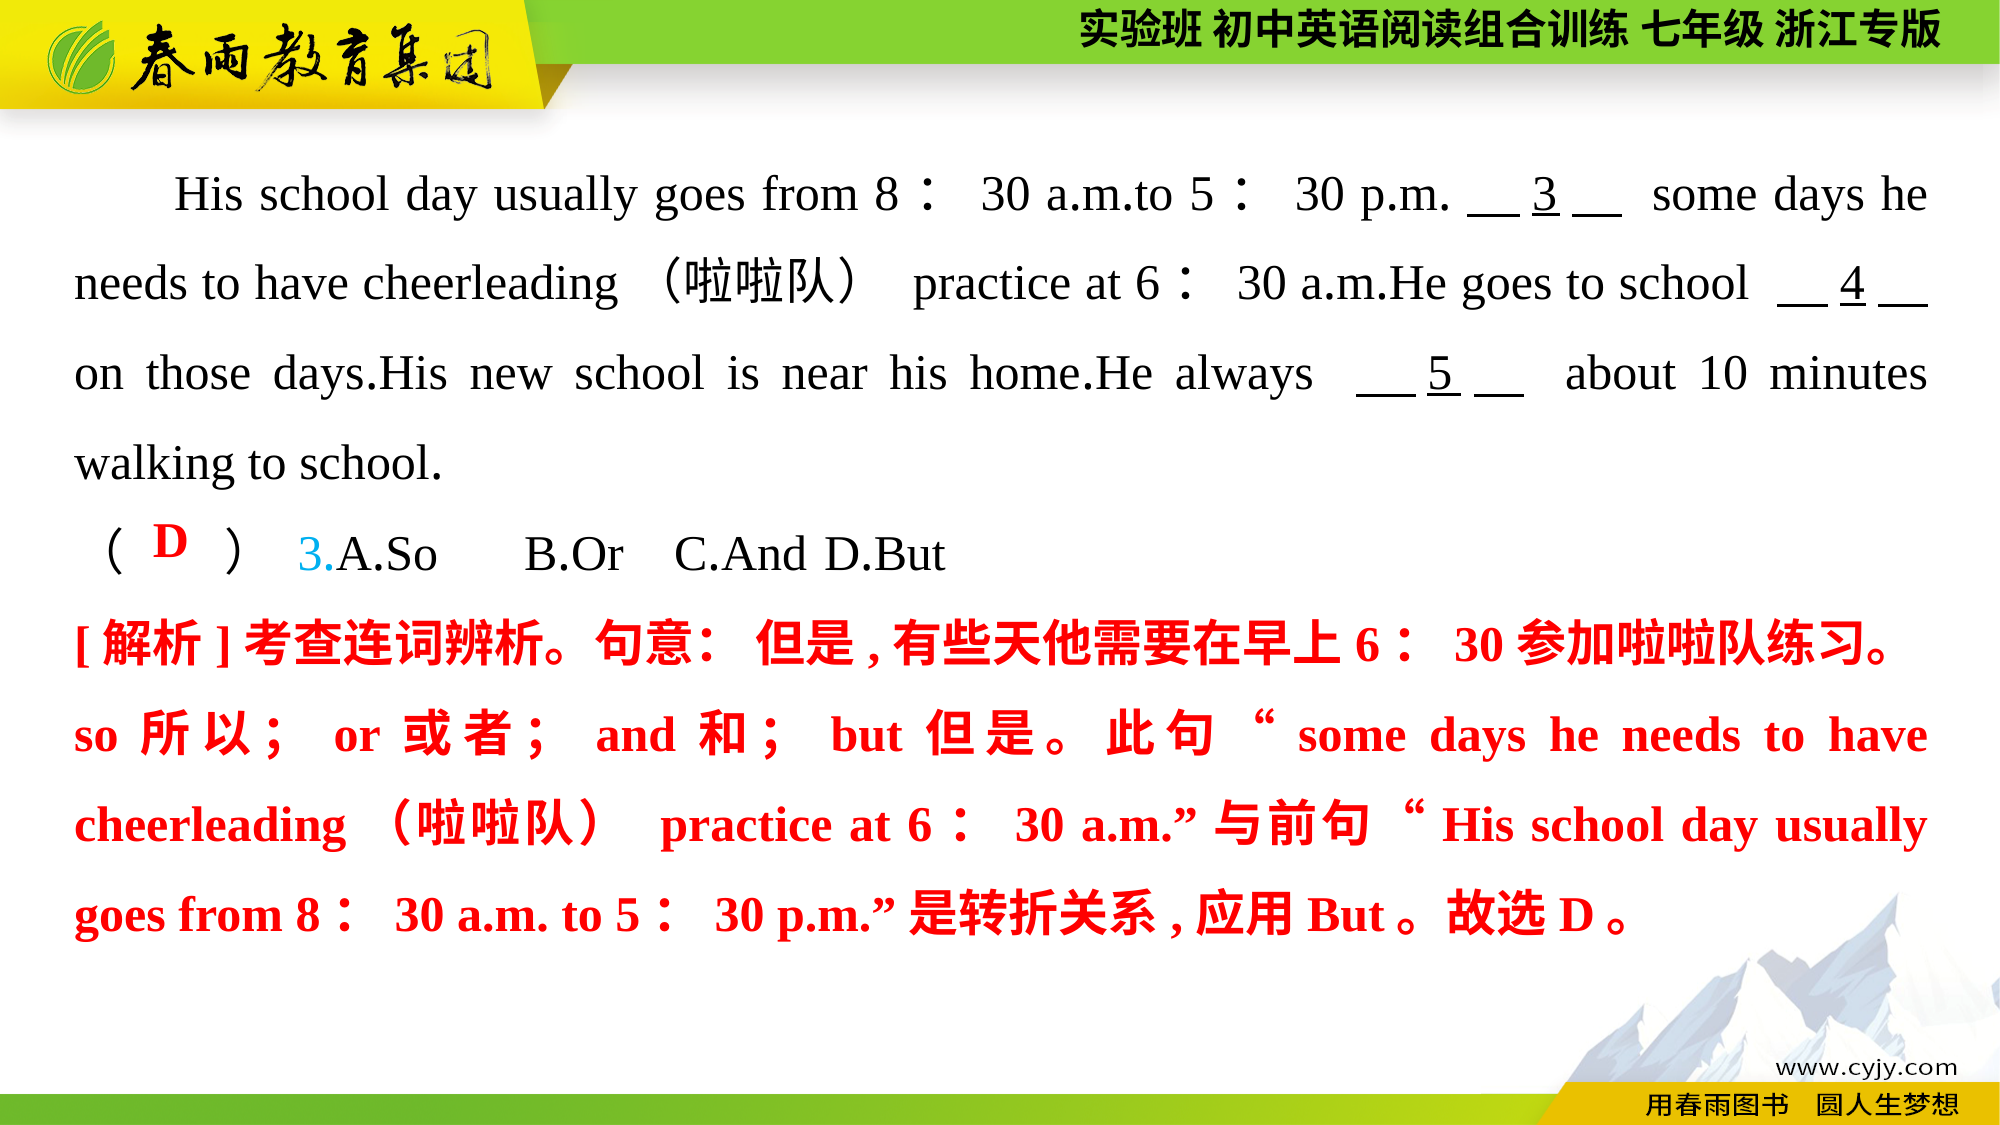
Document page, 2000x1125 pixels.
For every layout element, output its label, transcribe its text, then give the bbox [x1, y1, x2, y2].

text_box [解析]考查连词辨析。句意： 但是,有些天他需要在早上6：30参加啦啦队练习。so所以；or或者；and和；but但是。此句“some days he needs to have cheerleading（啦啦队） practice at 6：30 a.m.”与前句“His school day usually goes from 8：30 a.m. to 5：30 p.m.”是转折关系,应用But。故选D。 [59, 573, 1944, 949]
picture [0, 0, 2000, 1125]
text_box D [138, 500, 204, 573]
list His school day usually goes from 8：30 a.m.to 5：30 p.m. 3 some days he needs to have cheerleading（啦啦队） practice at 6：30 a.m.He goes to school 4 on those days.His new school is near his home.He always 5 about 10 minutes walking to school. （ ） 3.A.So B.Or C.And D.But [59, 122, 1944, 573]
